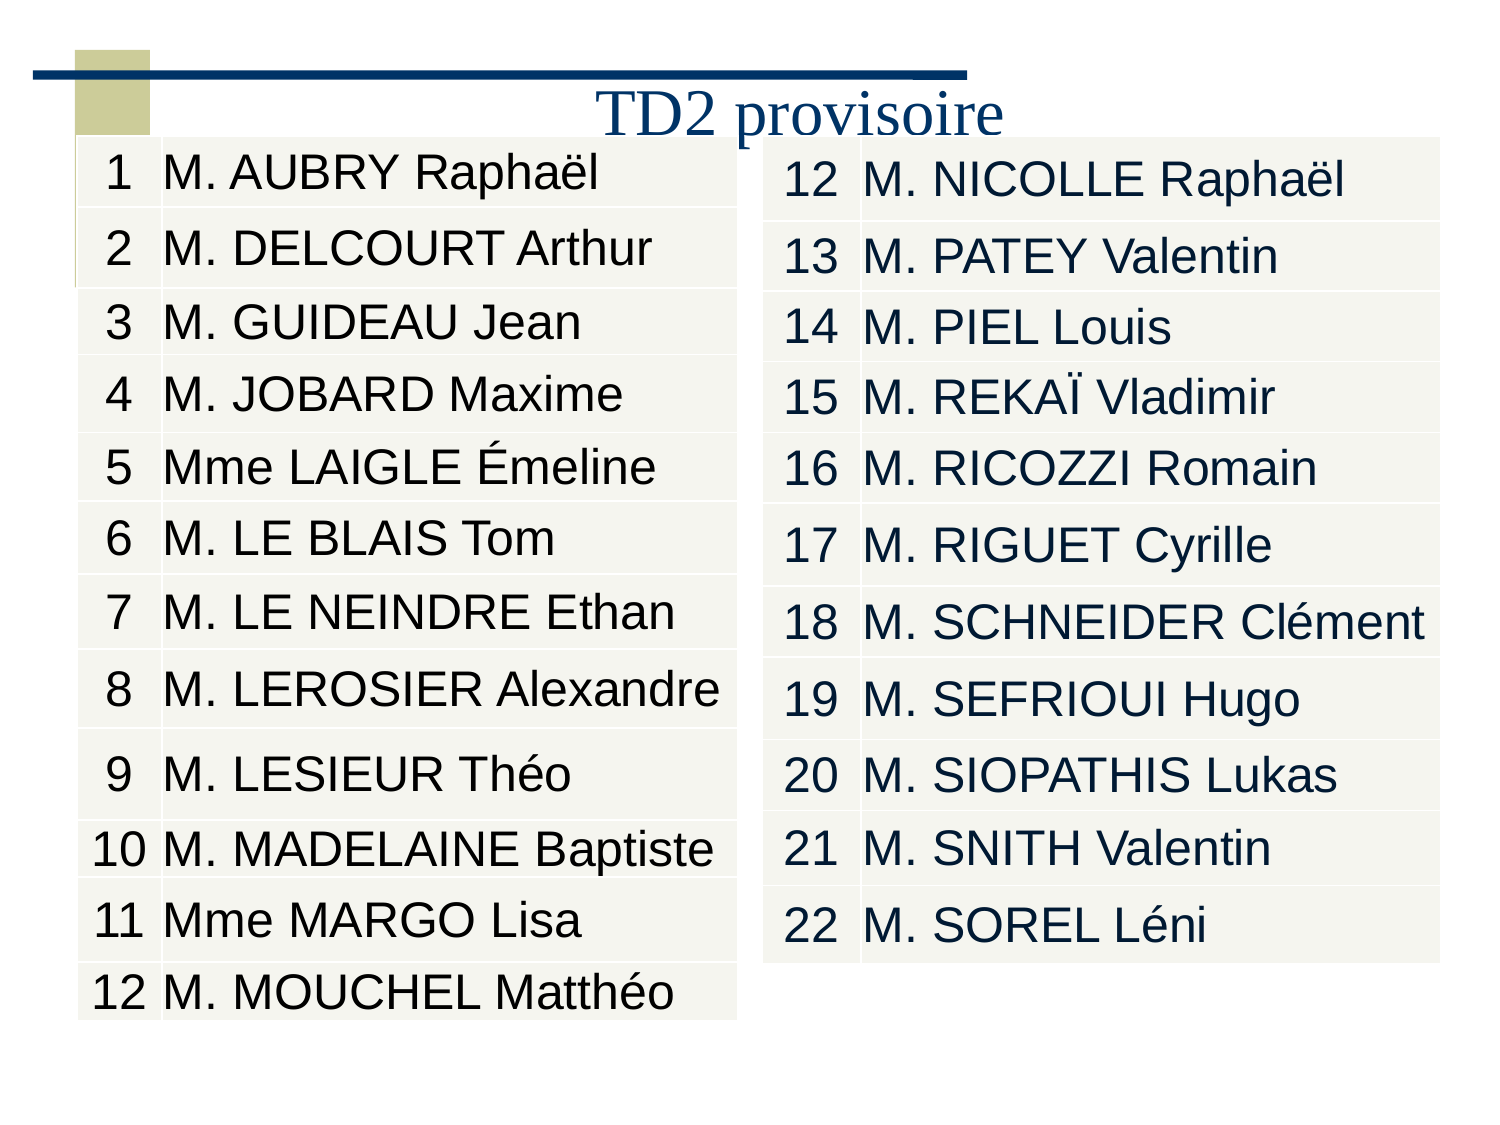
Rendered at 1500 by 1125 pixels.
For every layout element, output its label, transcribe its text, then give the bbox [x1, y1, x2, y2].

title TD2 provisoire [153, 78, 1448, 153]
table_cell 18 [763, 587, 860, 656]
table_cell M. SIOPATHIS Lukas [862, 740, 1440, 810]
table_cell 12 [78, 963, 161, 1020]
table_cell M. SCHNEIDER Clément [862, 587, 1440, 656]
table_cell 17 [763, 504, 860, 585]
table_cell 3 [78, 289, 161, 354]
table_cell 16 [763, 433, 860, 502]
table_cell M. LEROSIER Alexandre [163, 650, 737, 727]
table_cell M. REKAÏ Vladimir [862, 362, 1440, 432]
table_cell 4 [78, 355, 161, 432]
table_cell 2 [78, 208, 161, 287]
table_header 12 [763, 137, 860, 220]
table_cell 14 [763, 292, 860, 361]
table_cell 22 [763, 886, 860, 963]
table_cell M. LESIEUR Théo [163, 729, 737, 819]
table_cell 10 [78, 821, 161, 876]
table_cell M. SOREL Léni [862, 886, 1440, 963]
table_cell 21 [763, 811, 860, 885]
table_cell Mme MARGO Lisa [163, 878, 737, 961]
table_cell 11 [78, 878, 161, 961]
table_cell M. MADELAINE Baptiste [163, 821, 737, 876]
table_cell M. GUIDEAU Jean [163, 289, 737, 354]
table_cell 6 [78, 502, 161, 573]
table_cell M. JOBARD Maxime [163, 355, 737, 432]
table_header M. NICOLLE Raphaël [862, 137, 1440, 220]
table_cell M. MOUCHEL Matthéo [163, 963, 737, 1020]
table_cell M. PIEL Louis [862, 292, 1440, 361]
table_cell M. RICOZZI Romain [862, 433, 1440, 502]
table_cell M. DELCOURT Arthur [163, 208, 737, 287]
table_cell 9 [78, 729, 161, 819]
table_header 1 [78, 137, 161, 206]
table_cell 15 [763, 362, 860, 432]
table_cell M. SNITH Valentin [862, 811, 1440, 885]
table_cell M. LE NEINDRE Ethan [163, 575, 737, 648]
table_header M. AUBRY Raphaël [163, 137, 737, 206]
table_cell 19 [763, 658, 860, 739]
table_cell 13 [763, 222, 860, 290]
table_cell M. PATEY Valentin [862, 222, 1440, 290]
table_cell 20 [763, 740, 860, 810]
table_cell 7 [78, 575, 161, 648]
table_cell M. SEFRIOUI Hugo [862, 658, 1440, 739]
table_cell 5 [78, 433, 161, 500]
table_cell 8 [78, 650, 161, 727]
table_cell Mme LAIGLE Émeline [163, 433, 737, 500]
table_cell M. LE BLAIS Tom [163, 502, 737, 573]
table_cell M. RIGUET Cyrille [862, 504, 1440, 585]
